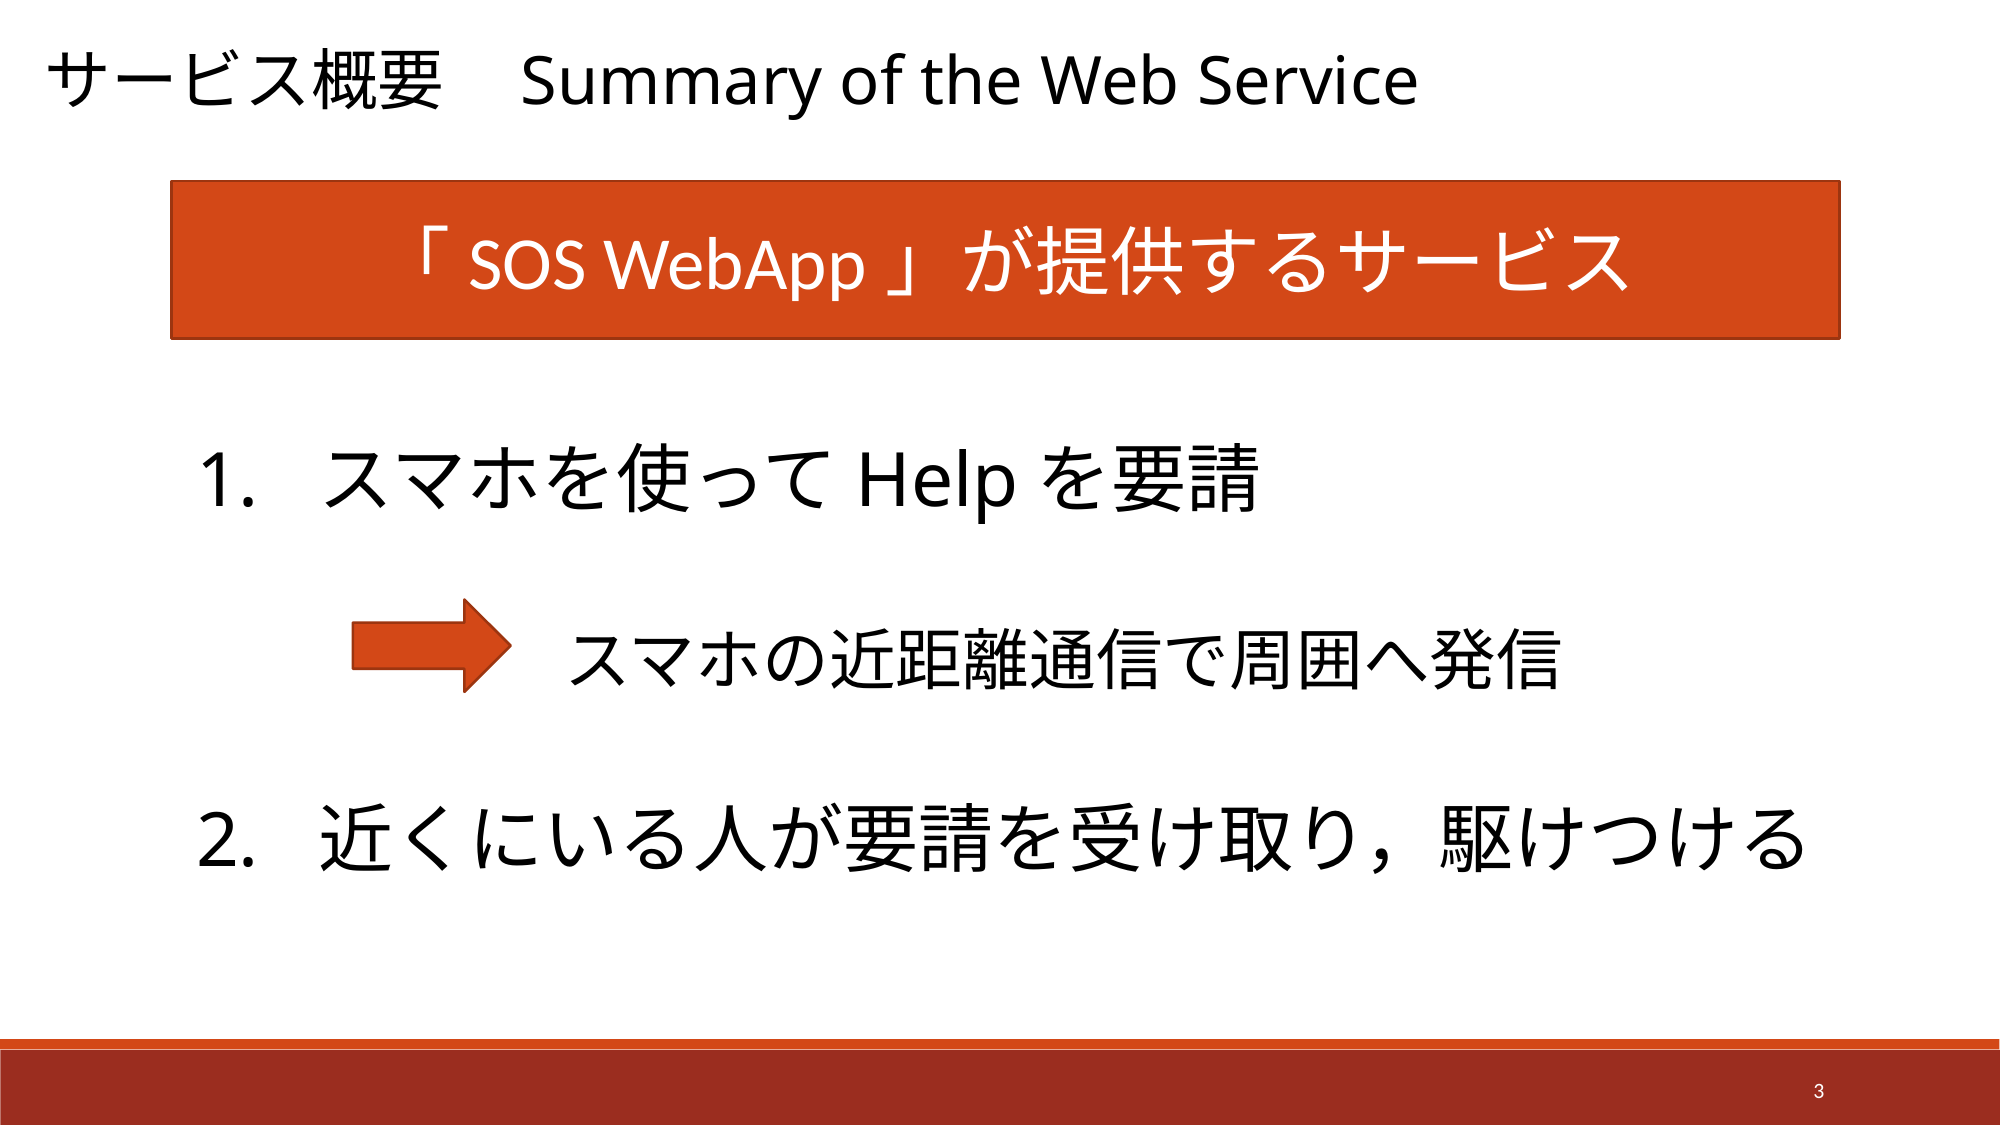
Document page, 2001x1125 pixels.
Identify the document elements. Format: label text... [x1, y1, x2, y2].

slide_number 3 [1624, 1059, 1840, 1120]
text_box スマホの近距離通信で周囲へ発信 [549, 610, 1579, 706]
text_box スマホを使ってHelpを要請 近くにいる人が要請を受け取り，駆けつける [182, 423, 1829, 979]
text_box 「SOS WebApp」が提供するサービス [170, 180, 1841, 340]
text_box サービス概要 Summary of the Web Service [29, 30, 1685, 126]
text_box [351, 598, 512, 694]
